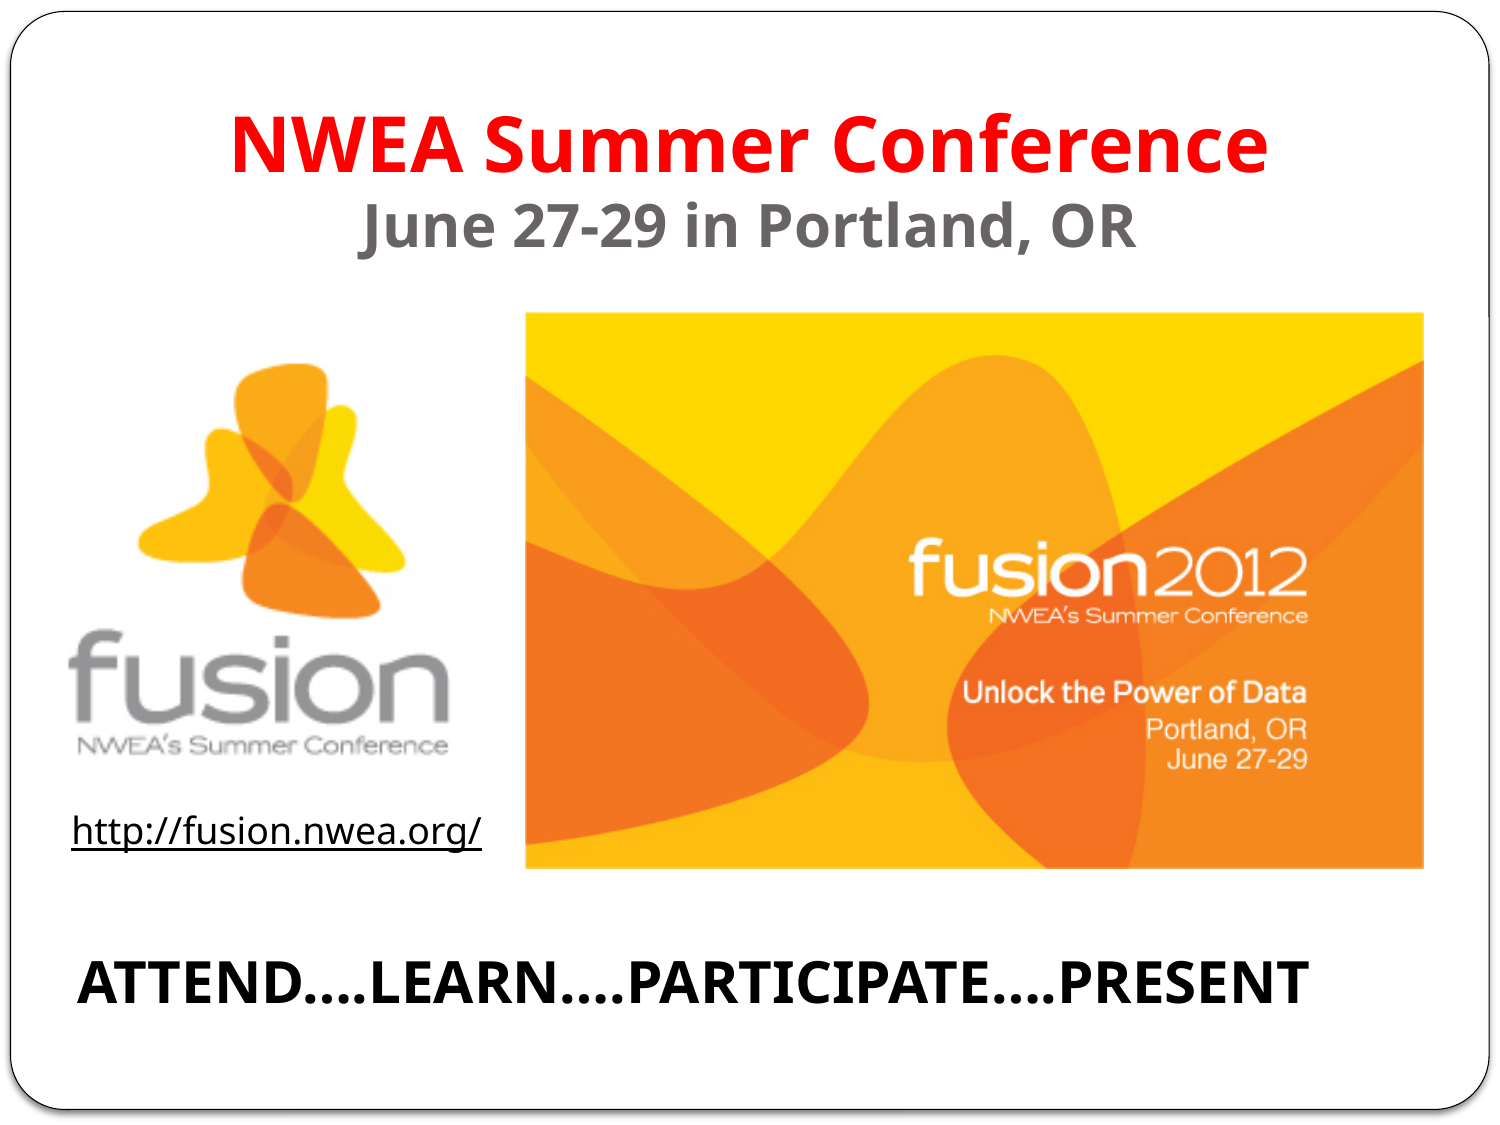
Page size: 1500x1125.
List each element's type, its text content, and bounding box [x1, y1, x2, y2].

picture [62, 362, 463, 758]
text_box http://fusion.nwea.org/ [56, 799, 507, 866]
title NWEA Summer Conference June 27-29 in Portland, OR [112, 87, 1388, 275]
picture [524, 312, 1424, 869]
text_box ATTEND….LEARN….PARTICIPATE….PRESENT [62, 937, 1425, 1023]
